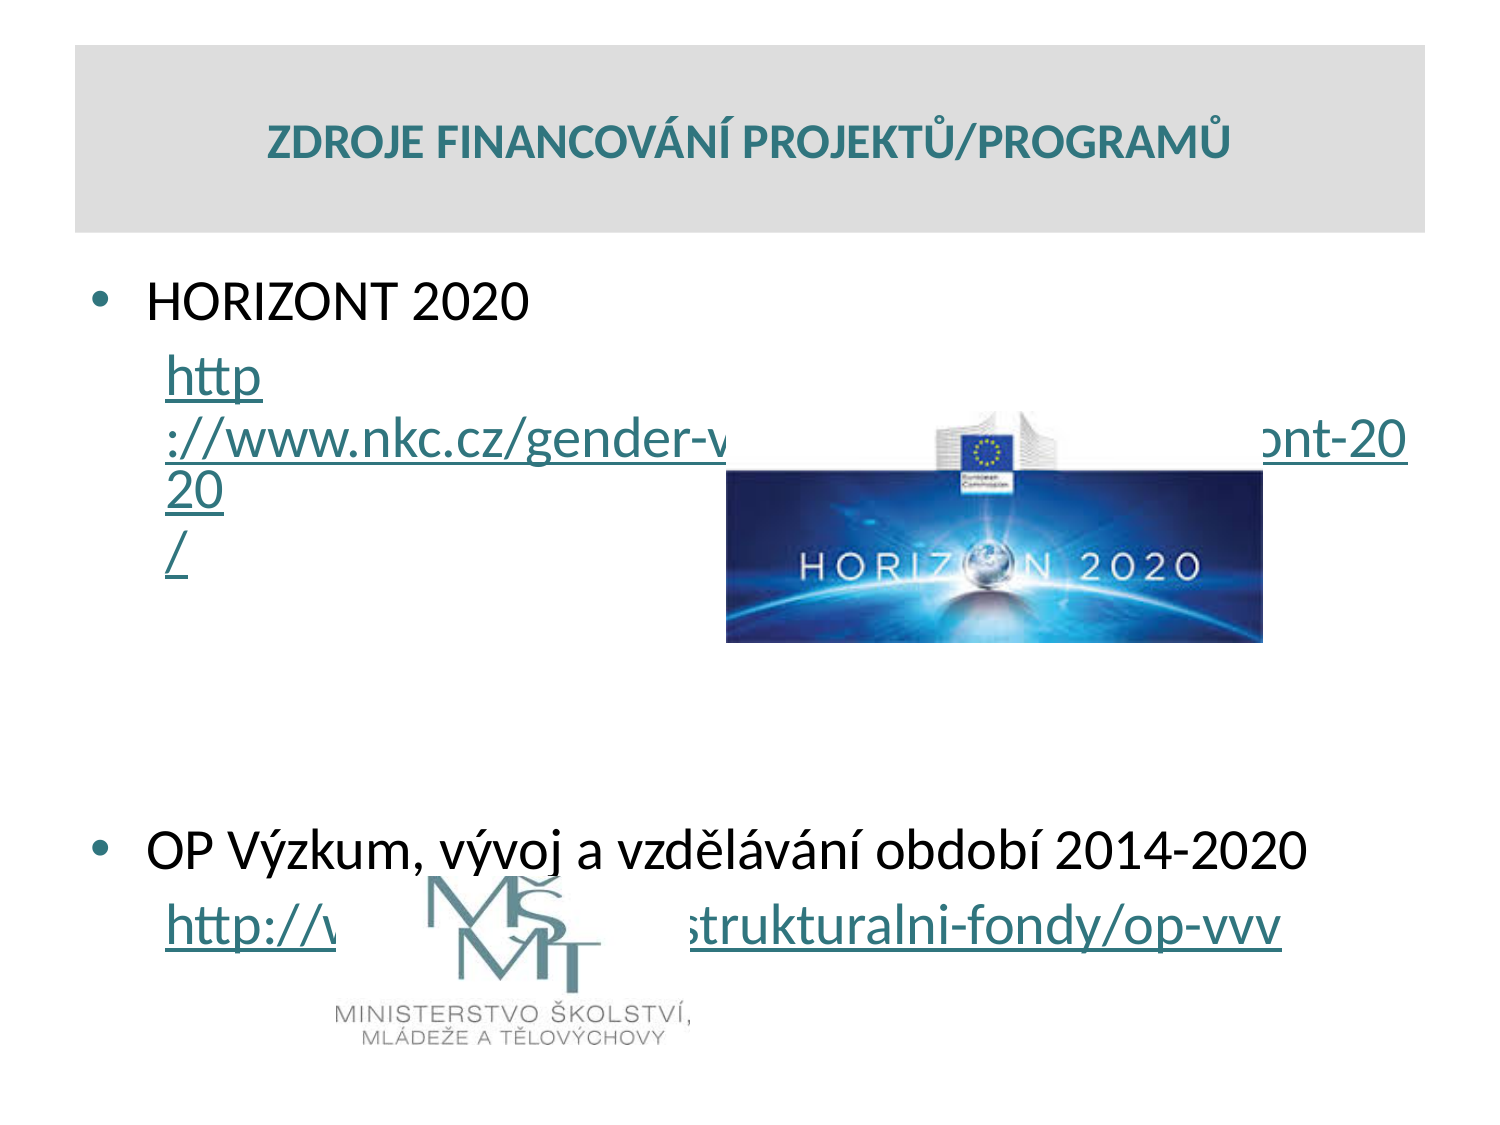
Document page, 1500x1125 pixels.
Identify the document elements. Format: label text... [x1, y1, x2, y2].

list HORIZONT 2020 http://www.nkc.cz/gender-v-horizontu-2020/horizont-2020/ OP Výzkum, vývoj a vzdělávání období 2014-2020 http://www.msmt.cz/strukturalni-fondy/op-vvv [74, 262, 1426, 1006]
picture [336, 876, 690, 1045]
picture [726, 411, 1263, 643]
title ZDROJE FINANCOVÁNÍ PROJEKTŮ/PROGRAMŮ [74, 44, 1426, 233]
